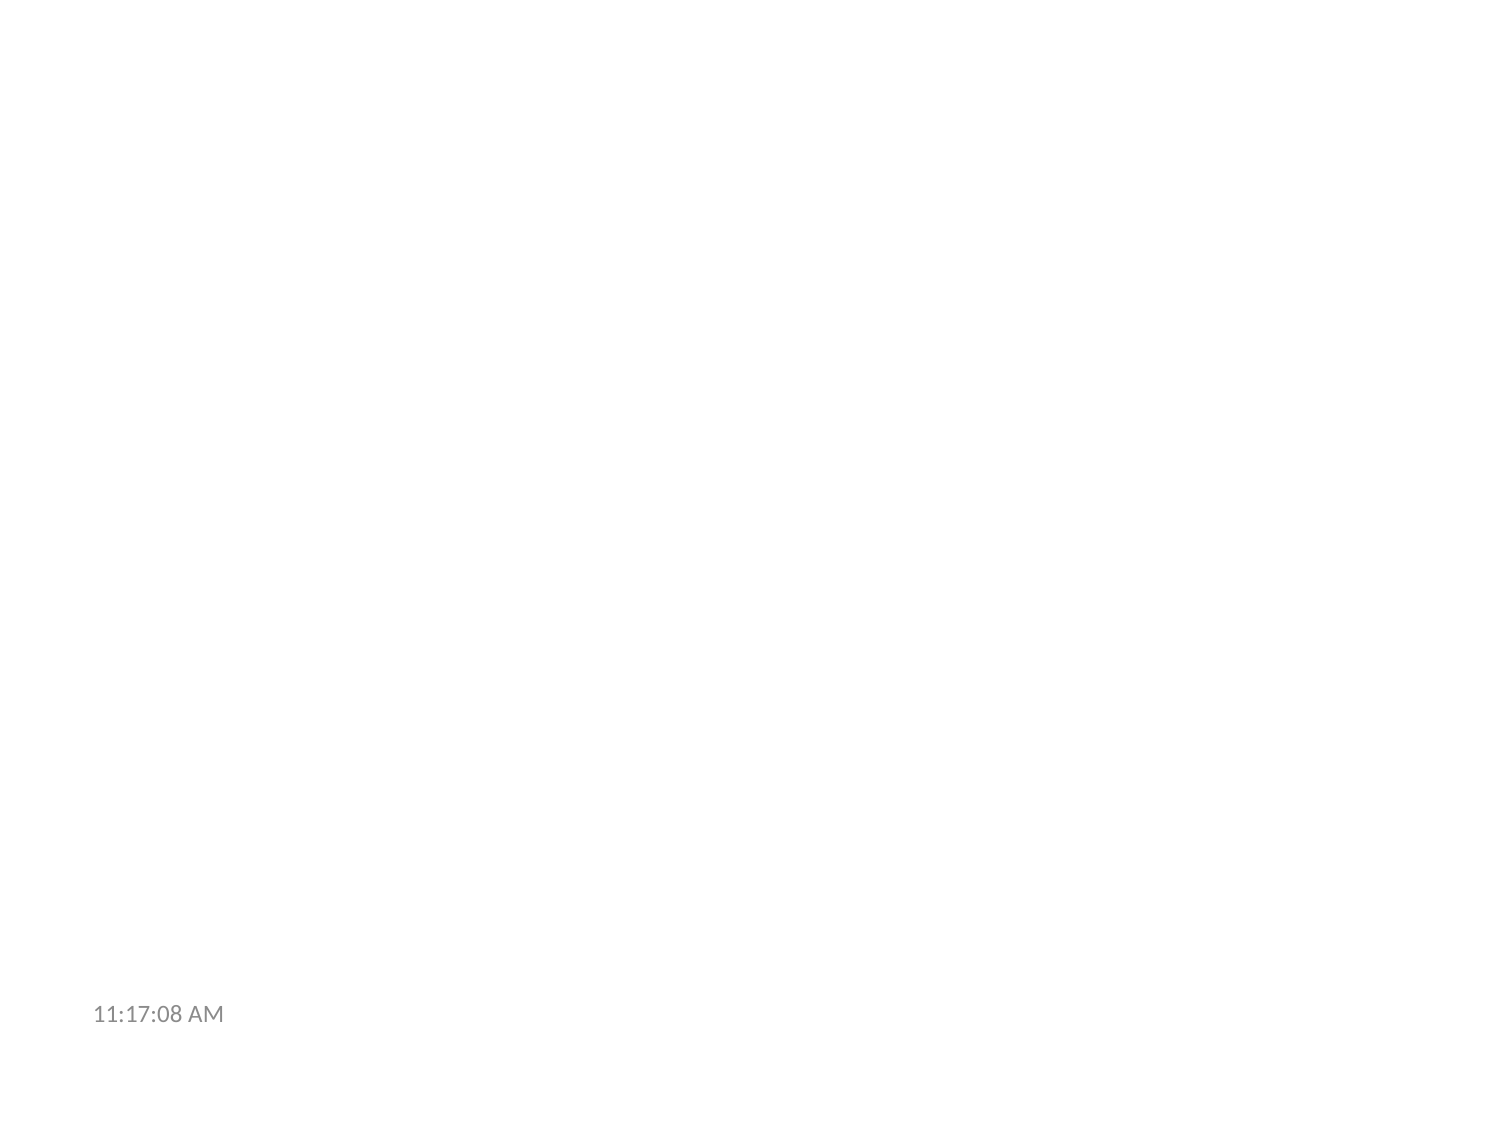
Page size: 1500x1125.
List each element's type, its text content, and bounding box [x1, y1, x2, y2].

text_box 3:35:09 PM [77, 982, 428, 1043]
